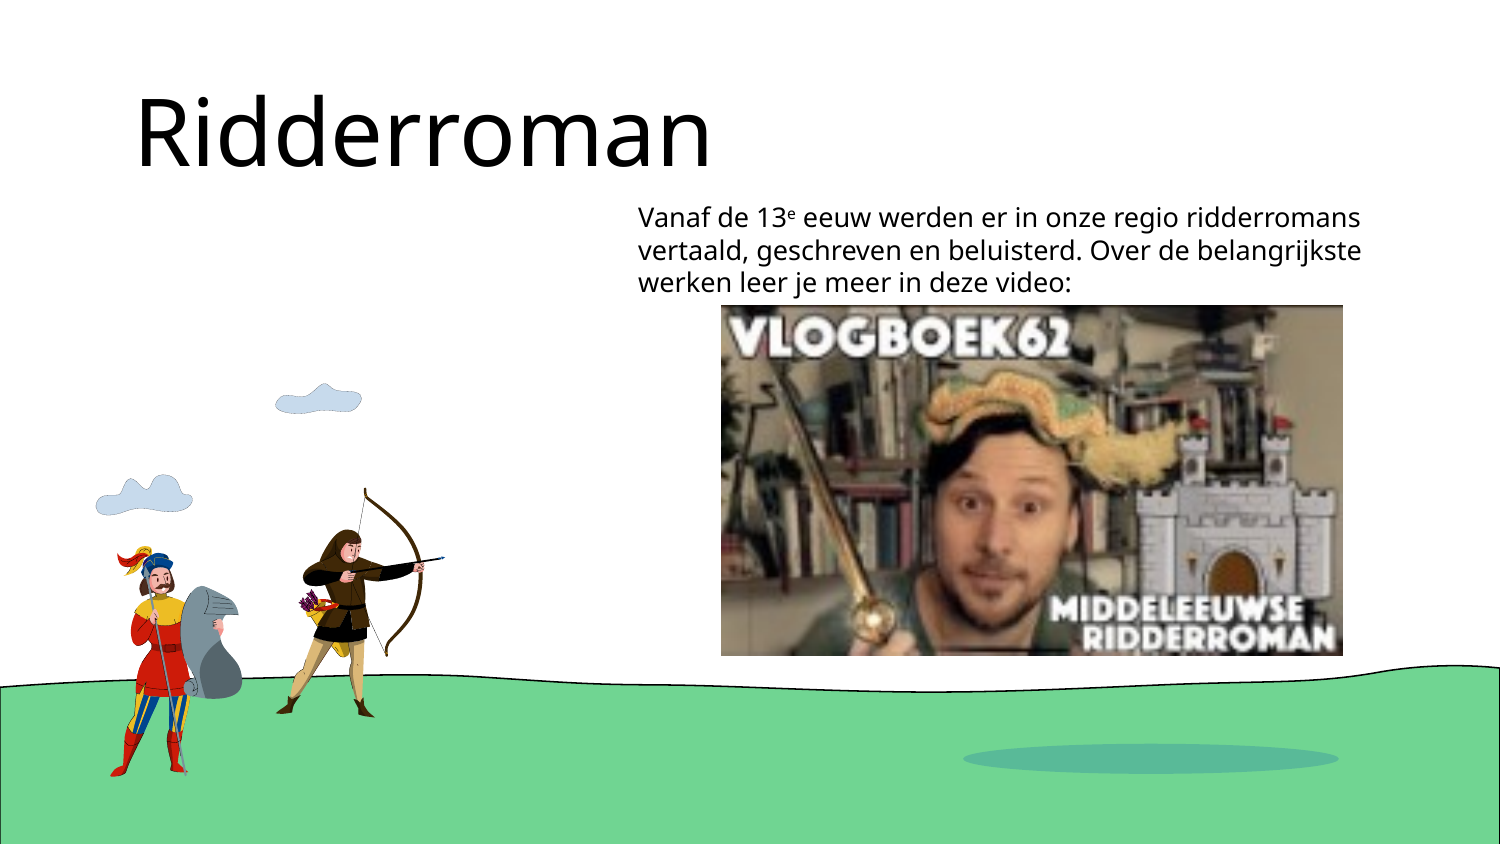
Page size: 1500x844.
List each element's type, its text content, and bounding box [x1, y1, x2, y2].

text_box [96, 474, 193, 516]
list Vanaf de 13e eeuw werden er in onze regio ridderromans vertaald, geschreven en beluisterd. Over de belangrijkste werken leer je meer in deze video: [623, 185, 1453, 512]
text_box [275, 383, 362, 414]
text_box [275, 487, 446, 718]
title Ridderroman [118, 72, 1382, 167]
text_box [0, 665, 1500, 844]
text_box [963, 743, 1339, 774]
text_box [109, 545, 244, 778]
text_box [720, 304, 1344, 657]
